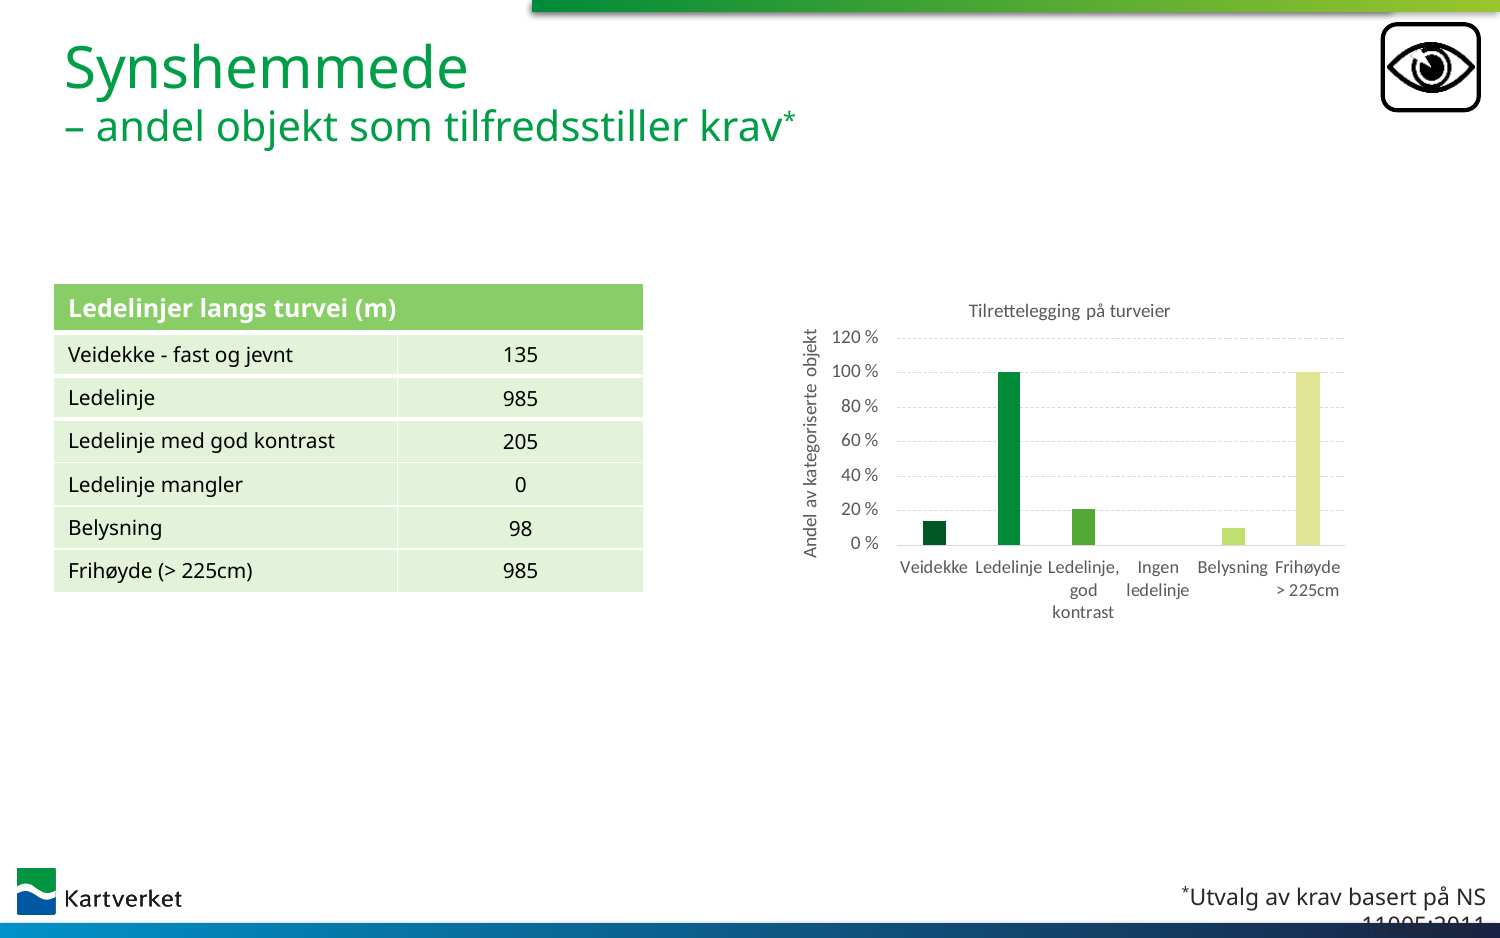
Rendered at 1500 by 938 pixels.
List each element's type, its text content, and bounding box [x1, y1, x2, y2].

table_cell 98 [398, 507, 643, 548]
table_cell Ledelinje [54, 378, 397, 417]
table_cell Belysning [54, 507, 397, 548]
picture [791, 291, 1348, 630]
table_cell 985 [398, 550, 643, 592]
table_cell 985 [398, 378, 643, 417]
table_cell Ledelinje med god kontrast [54, 421, 397, 462]
table_cell Frihøyde (> 225cm) [54, 550, 397, 592]
table_cell 205 [398, 421, 643, 462]
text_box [1382, 24, 1480, 111]
table_cell 0 [398, 463, 643, 505]
text_box *Utvalg av krav basert på NS 11005:2011 [1068, 873, 1500, 938]
table_cell Ledelinje mangler [54, 463, 397, 505]
text_box Synshemmede – andel objekt som tilfredsstiller krav* [49, 24, 1431, 158]
table_cell 135 [398, 335, 643, 374]
table_header Ledelinjer langs turvei (m) [54, 284, 643, 330]
table_cell Veidekke - fast og jevnt [54, 335, 397, 374]
